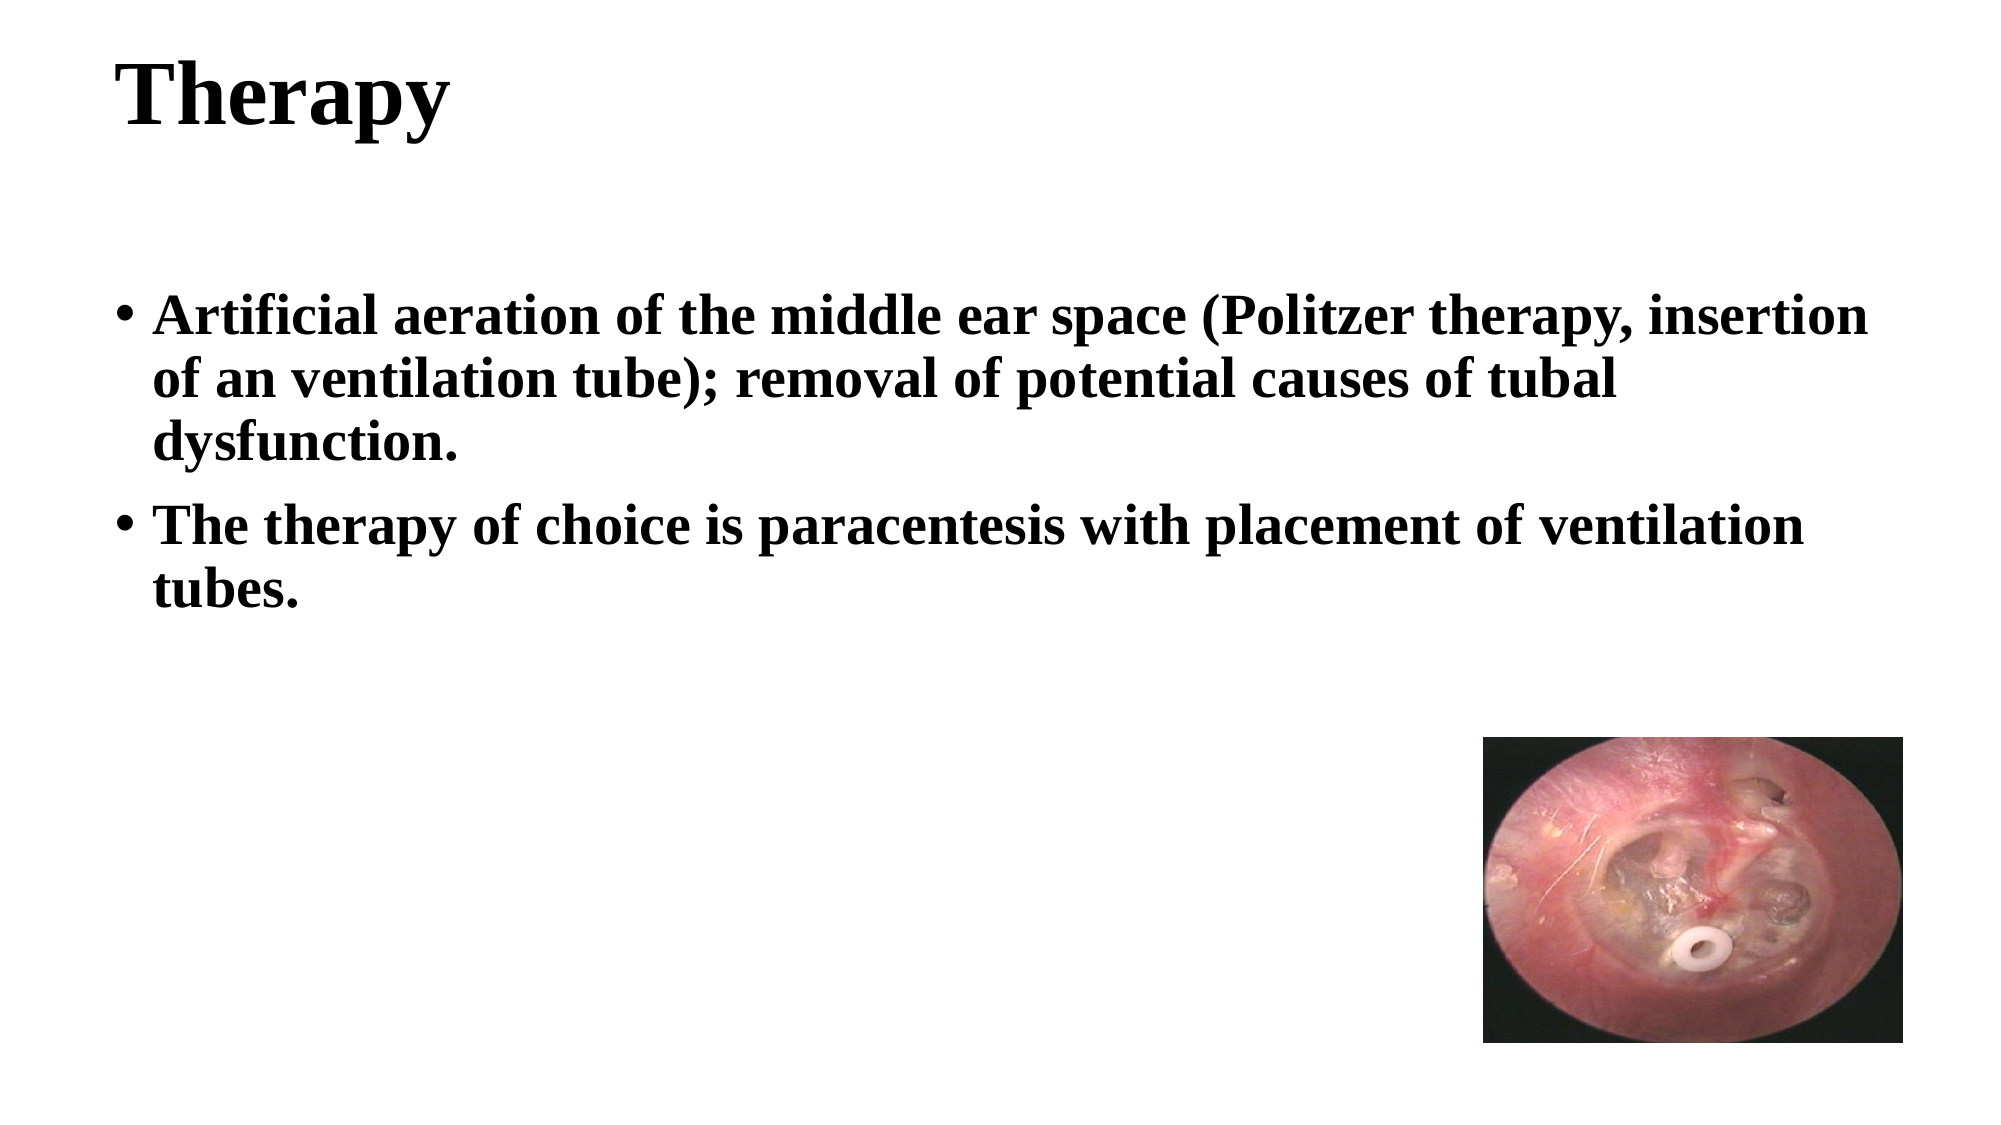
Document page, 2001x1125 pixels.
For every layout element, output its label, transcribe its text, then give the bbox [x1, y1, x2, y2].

picture [1483, 737, 1903, 1043]
list Therapy Artificial aeration of the middle ear space (Politzer therapy, insertion of an ventilation tube); removal of potential causes of tubal dysfunction. The therapy of choice is paracentesis with placement of ventilation tubes. [99, 37, 1900, 1075]
